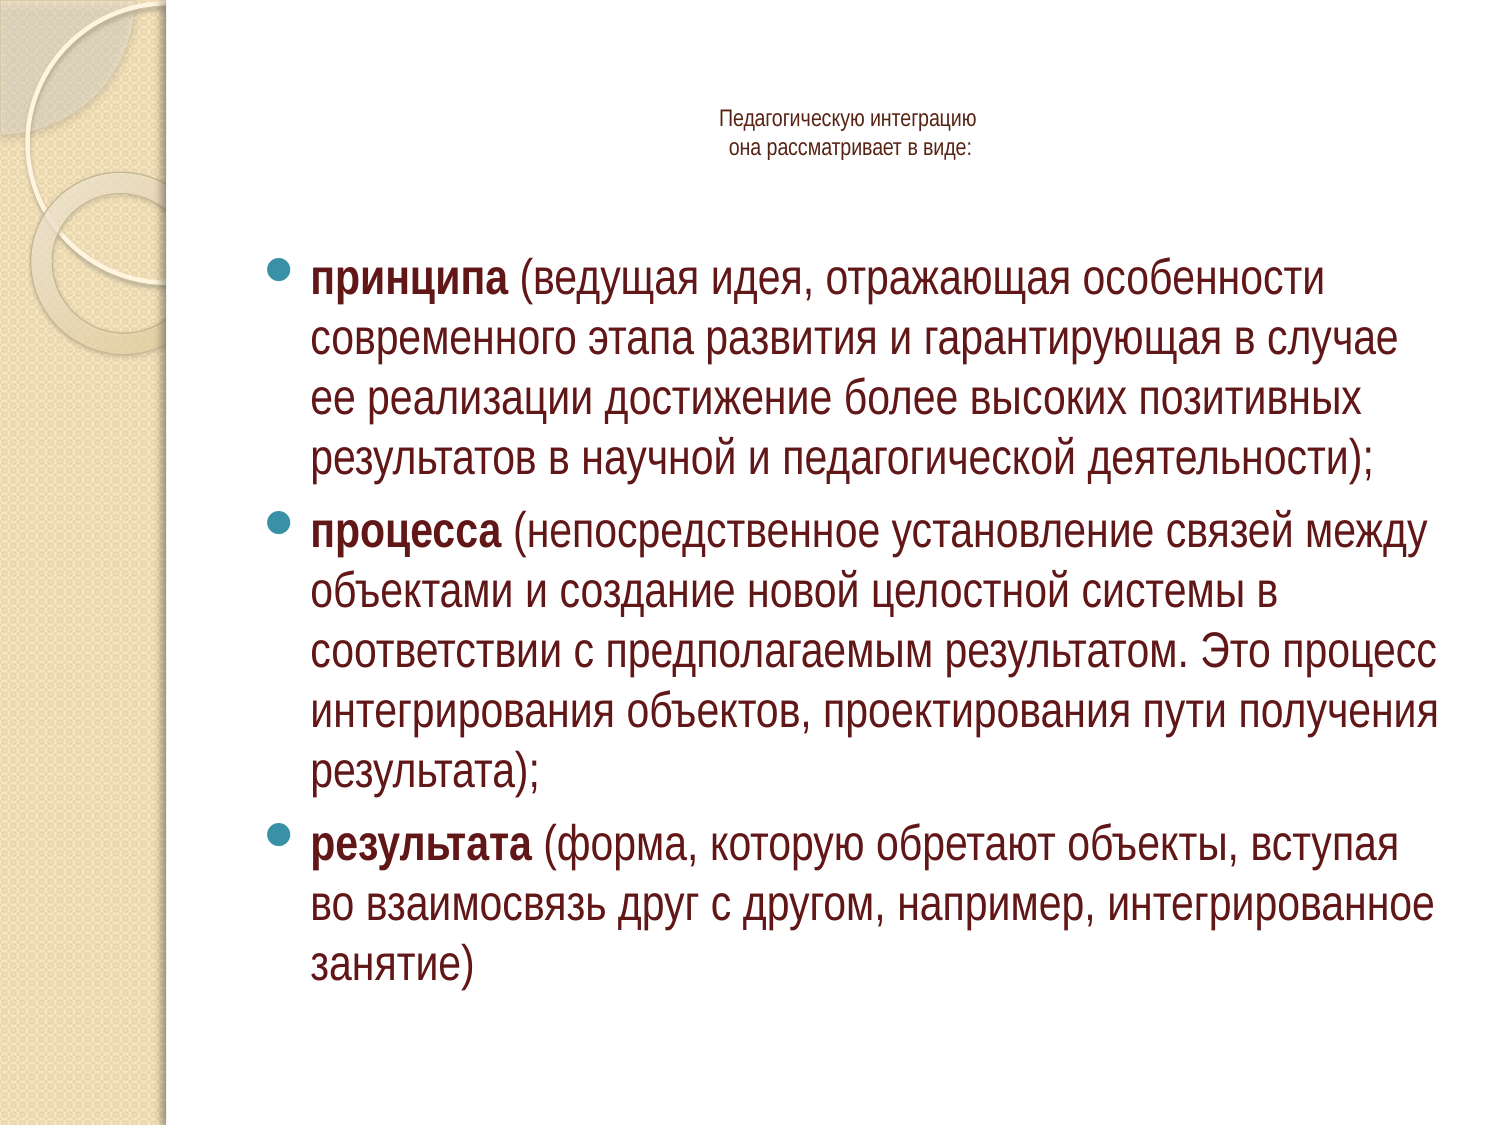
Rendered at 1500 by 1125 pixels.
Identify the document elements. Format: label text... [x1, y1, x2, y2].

list принципа (ведущая идея, отражающая особенности современного этапа развития и гарантирующая в случае ее реализации достижение более высоких позитивных результатов в научной и педагогической деятельности); процесса (непосредственное установление связей между объектами и создание новой целостной системы в соответствии с предполагаемым результатом. Это процесс интегрирования объектов, проектирования пути получения результата); результата (форма, которую обретают объекты, вступая во взаимосвязь друг с другом, например, интегрированное занятие) [235, 237, 1466, 1026]
title Педагогическую интеграцию она рассматривает в виде: [235, 66, 1466, 208]
